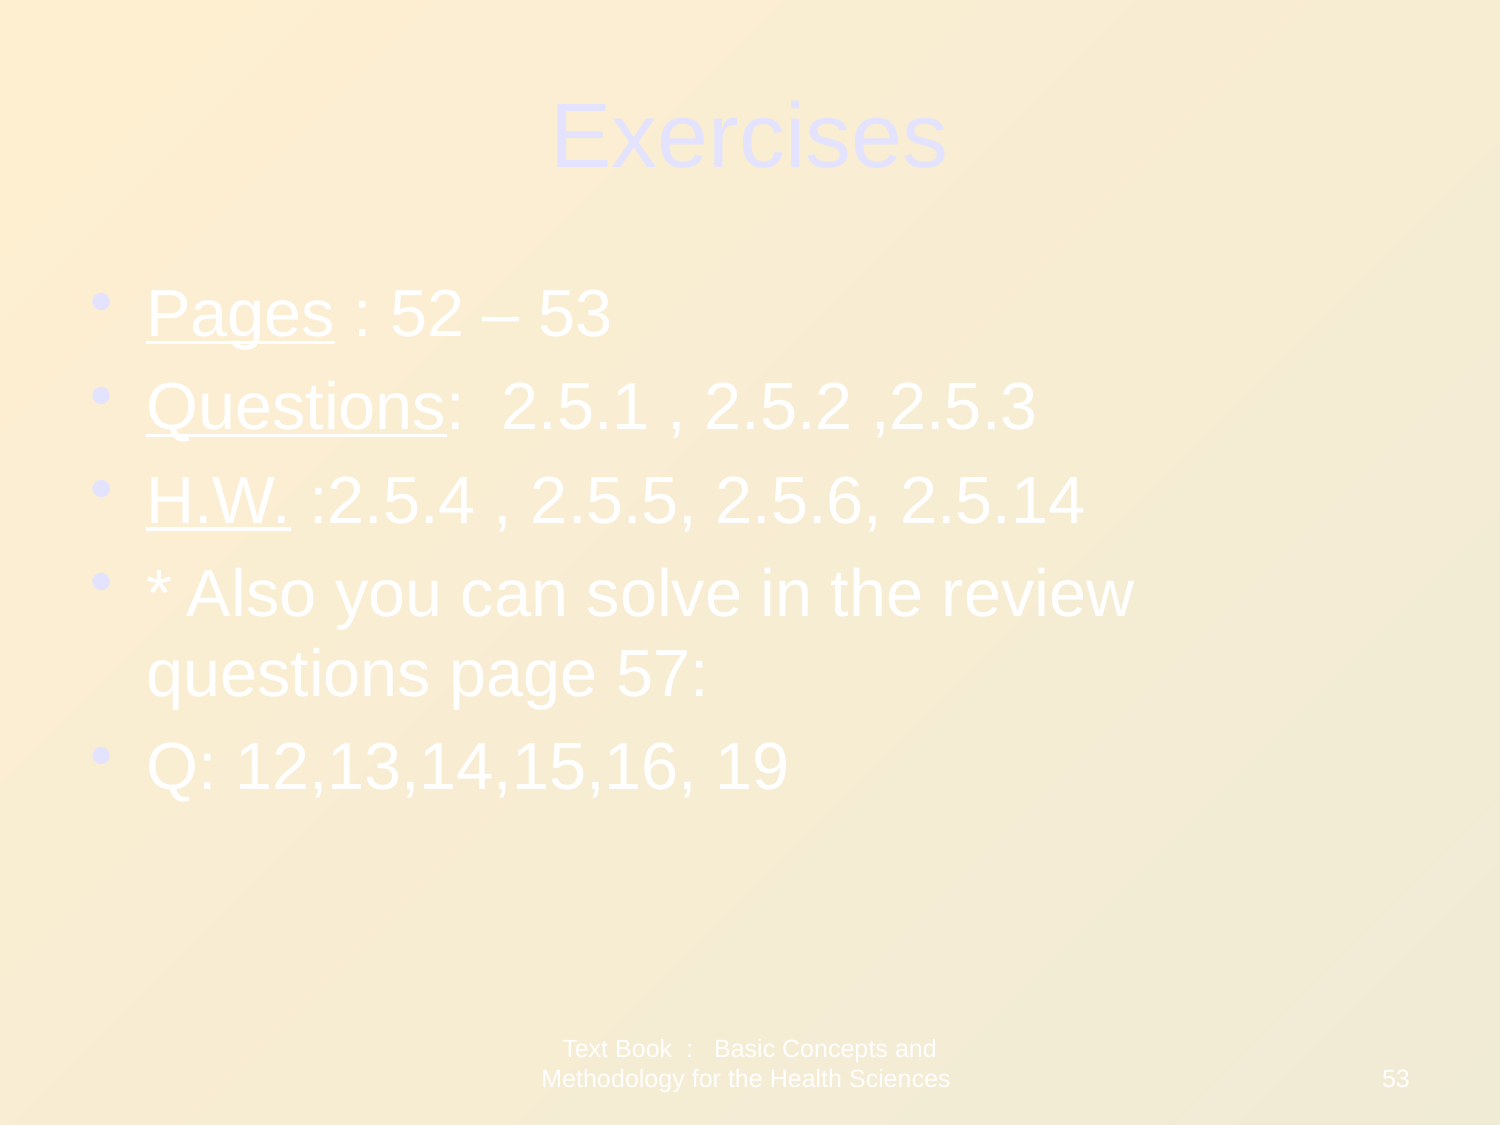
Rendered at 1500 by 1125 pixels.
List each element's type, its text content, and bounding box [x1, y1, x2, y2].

title Exercises [74, 37, 1426, 226]
list Pages : 52 – 53 Questions: 2.5.1 , 2.5.2 ,2.5.3 H.W. :2.5.4 , 2.5.5, 2.5.6, 2.5.14 * Also you can solve in the review questions page 57: Q: 12,13,14,15,16, 19 [74, 262, 1426, 870]
footer Text Book : Basic Concepts and Methodology for the Health Sciences [512, 1024, 988, 1101]
slide_number 53 [1074, 1024, 1426, 1101]
